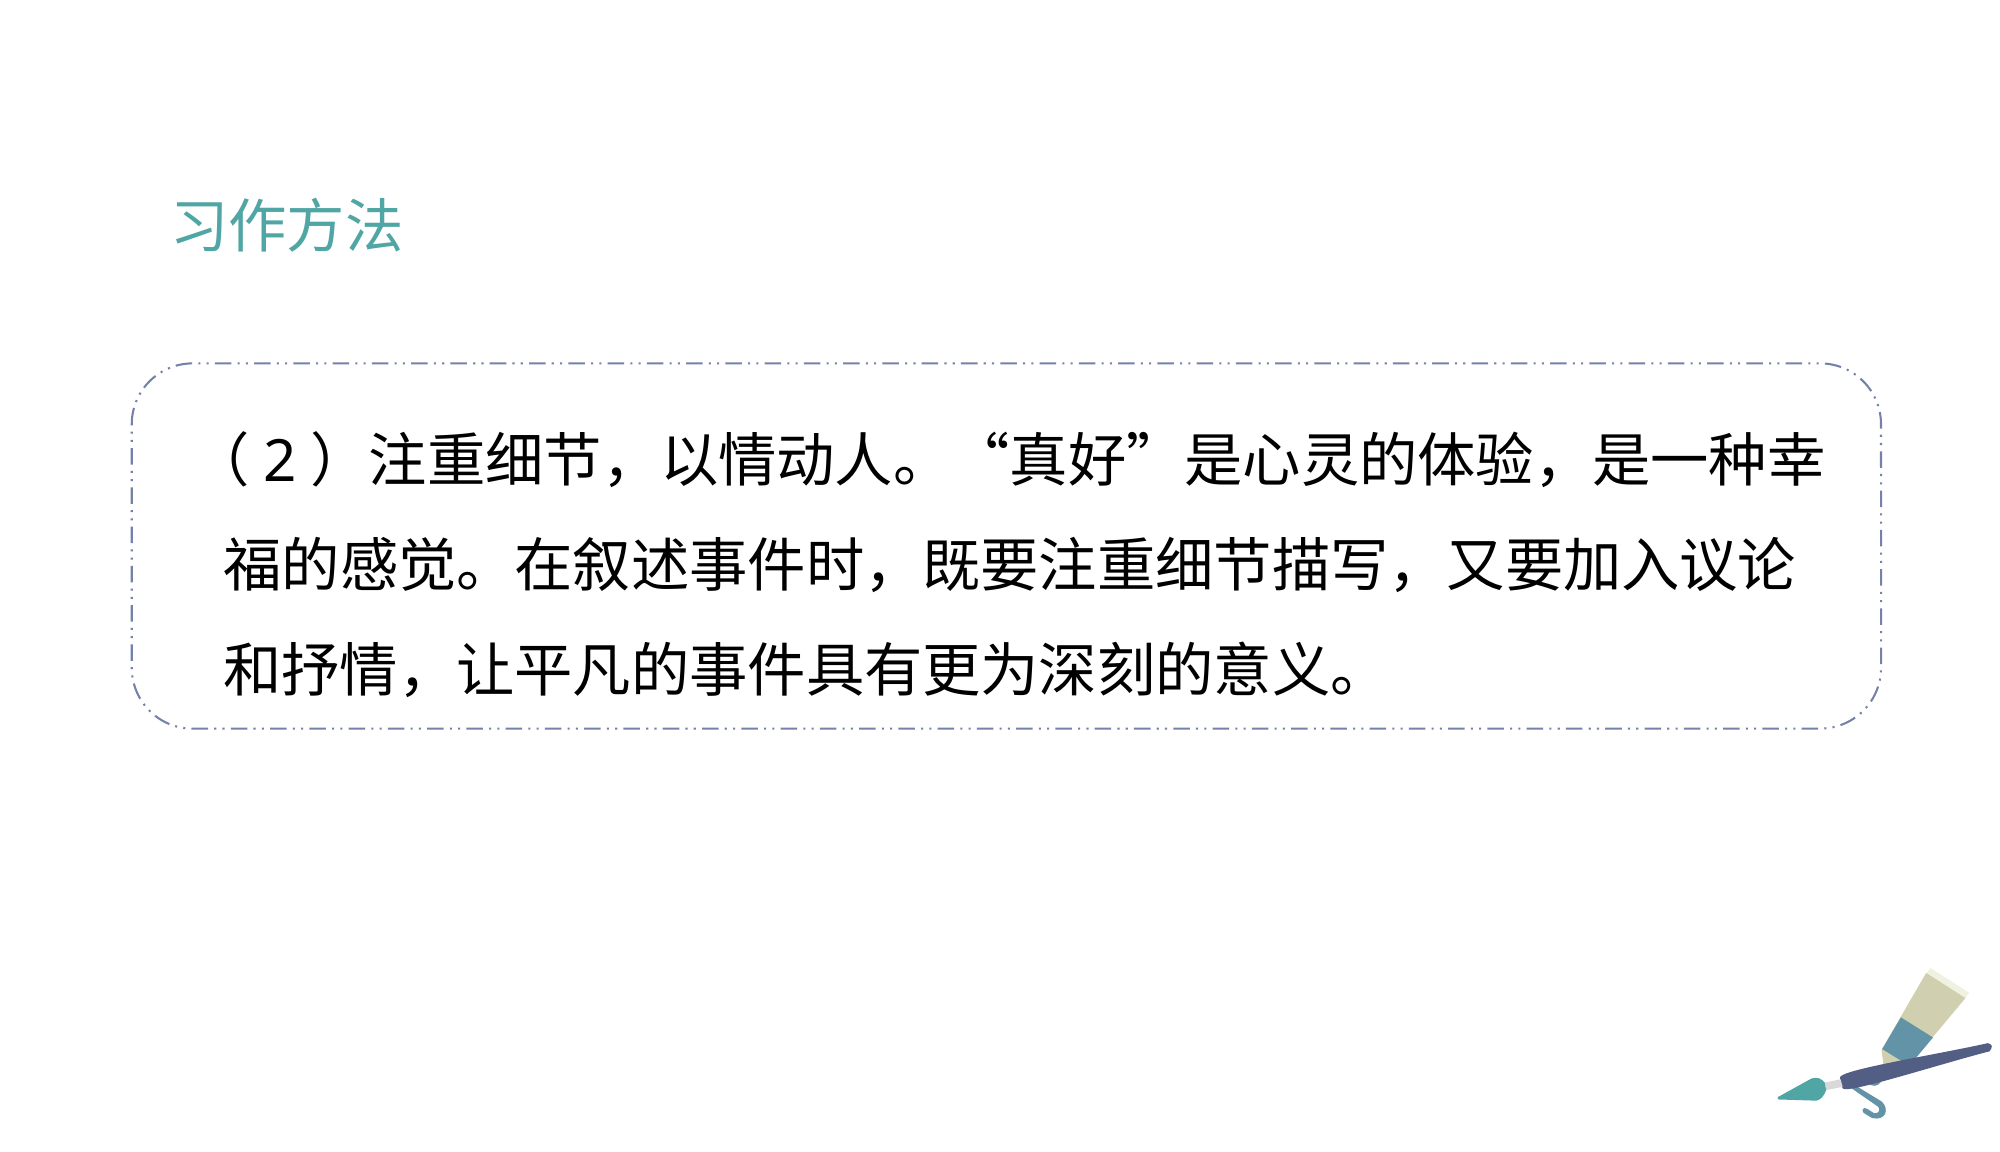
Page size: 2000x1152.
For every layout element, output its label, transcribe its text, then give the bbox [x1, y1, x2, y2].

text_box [1811, 970, 1974, 1152]
text_box 习作方法 [155, 146, 419, 267]
text_box （2）注重细节，以情动人。“真好”是心灵的体验，是一种幸福的感觉。在叙述事件时，既要注重细节描写，又要加入议论和抒情，让平凡的事件具有更为深刻的意义。 [130, 362, 1883, 730]
